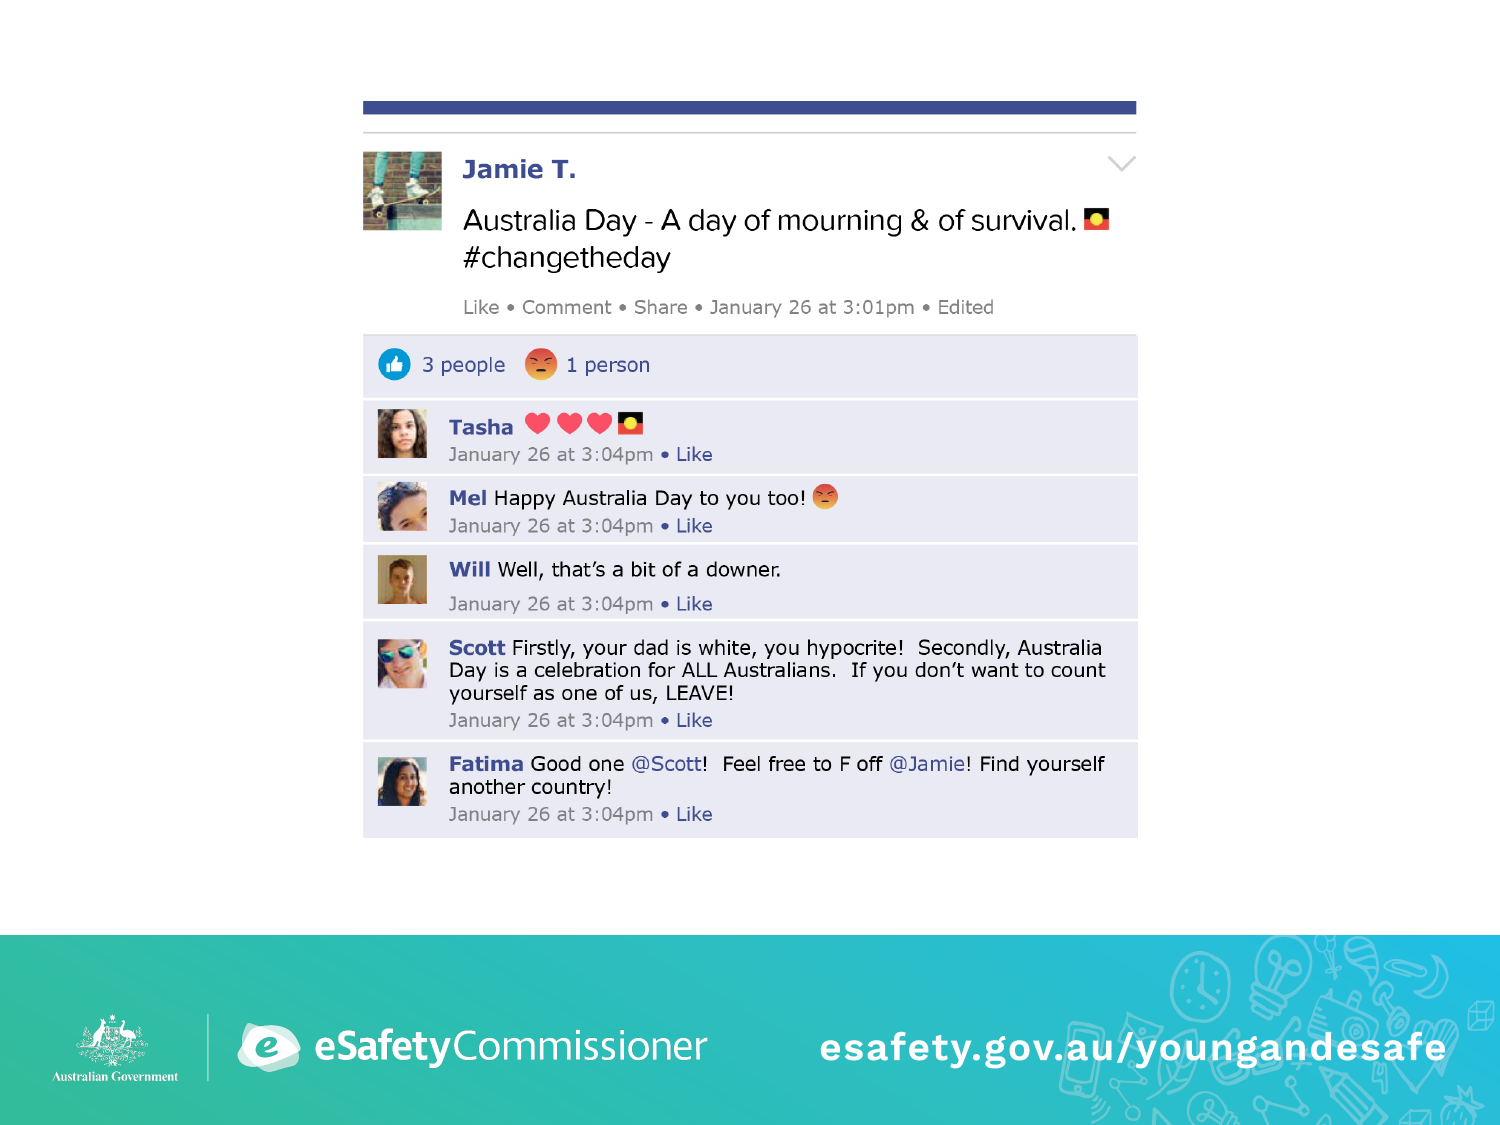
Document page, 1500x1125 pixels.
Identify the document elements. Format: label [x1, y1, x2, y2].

picture [348, 101, 1152, 838]
picture [0, 935, 1500, 1125]
